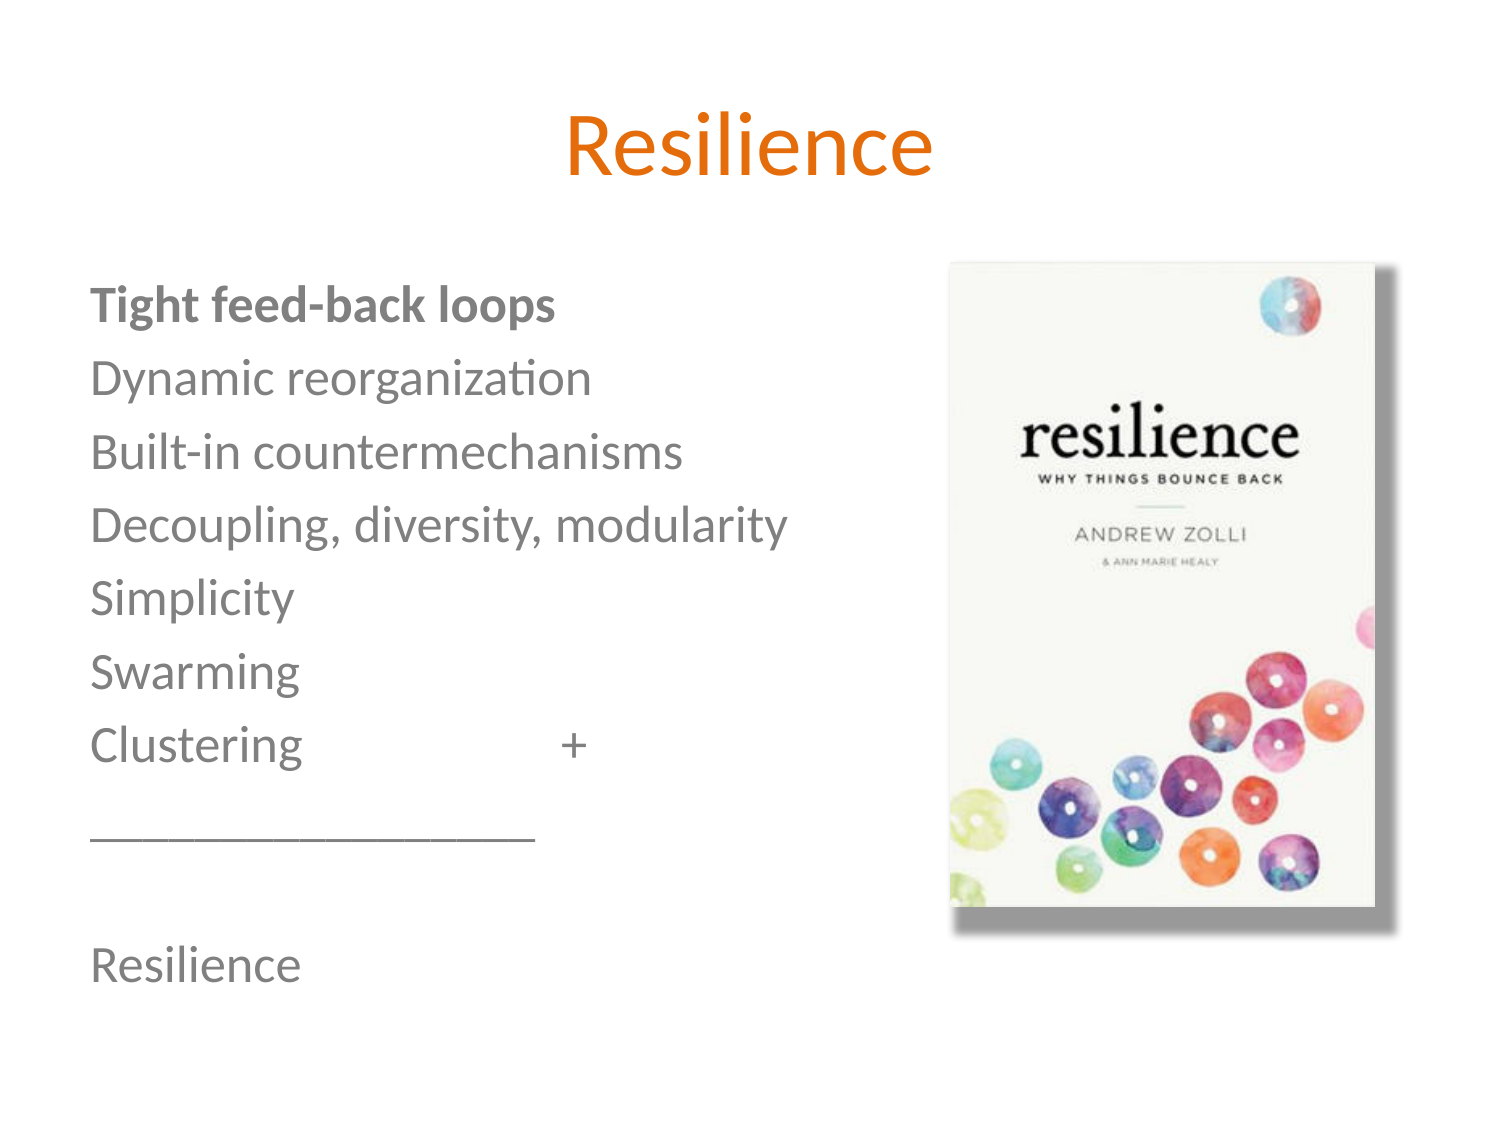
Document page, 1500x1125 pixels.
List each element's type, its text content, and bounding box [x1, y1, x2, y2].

title Resilience [75, 45, 1425, 233]
picture [949, 262, 1376, 907]
list Tight feed-back loops Dynamic reorganization Built-in countermechanisms Decoupling, diversity, modularity Simplicity Swarming Clustering + _________________ Resilience [75, 262, 1425, 1005]
